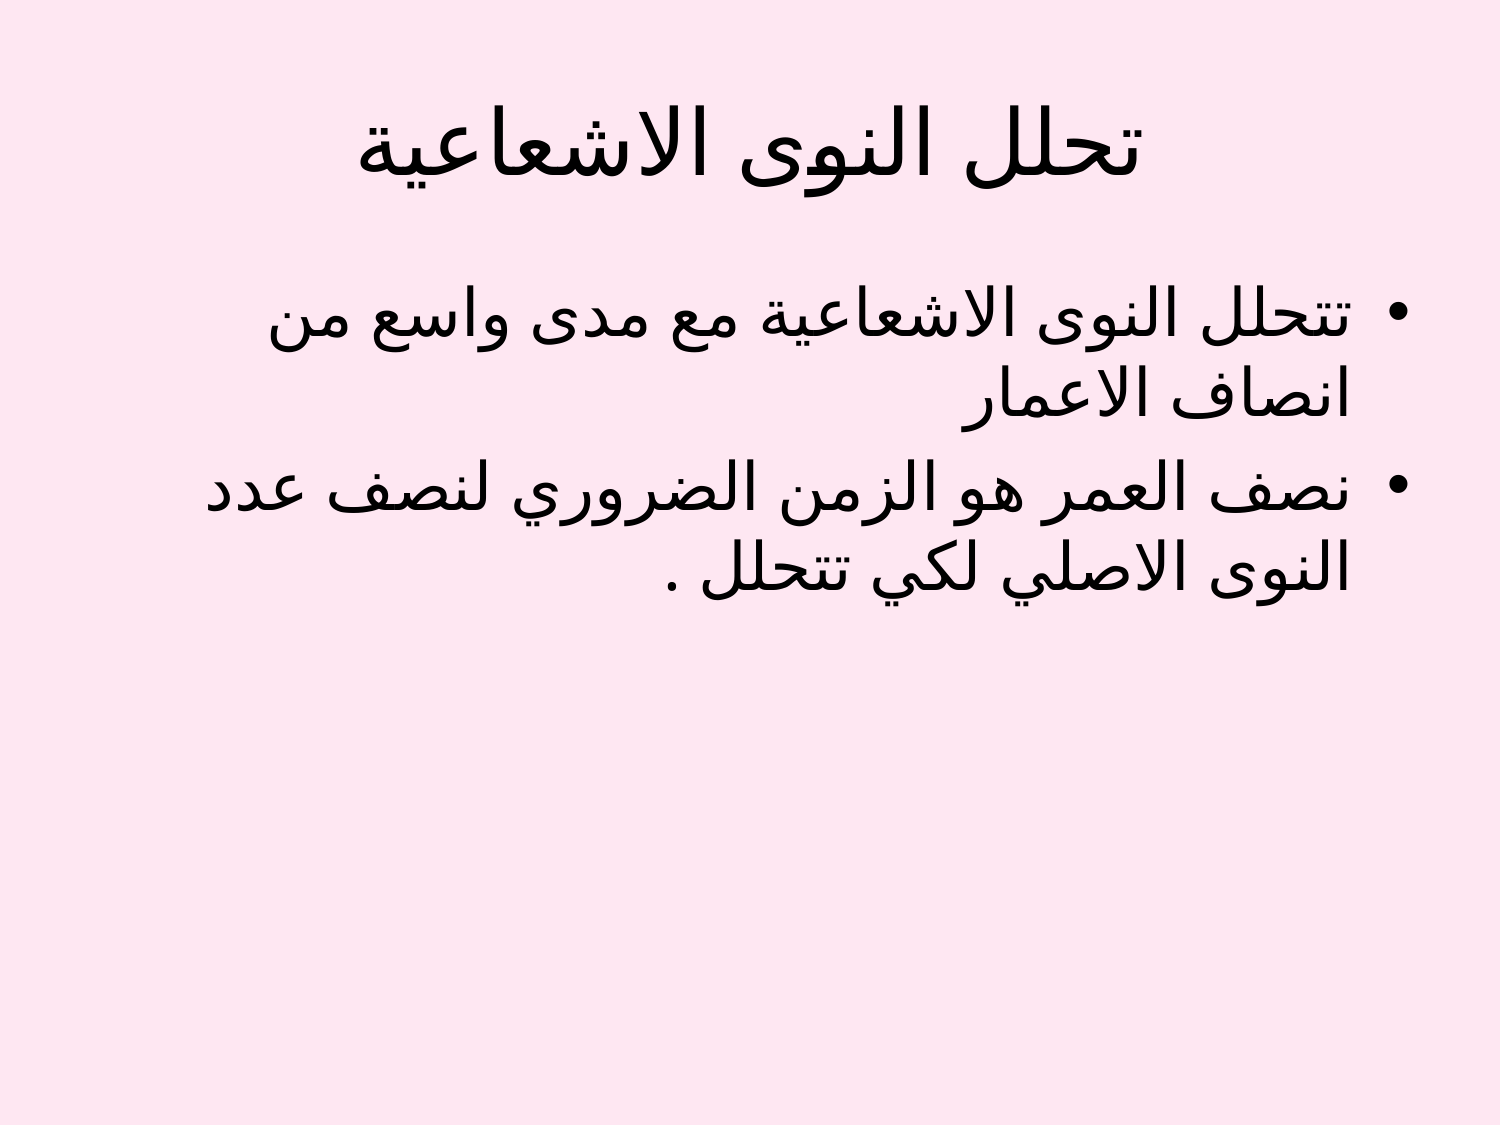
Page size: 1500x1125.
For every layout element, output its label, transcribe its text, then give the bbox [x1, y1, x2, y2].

title تحلل النوى الاشعاعية [75, 45, 1425, 233]
list تتحلل النوى الاشعاعية مع مدى واسع من انصاف الاعمار نصف العمر هو الزمن الضروري لنصف عدد النوى الاصلي لكي تتحلل . [75, 262, 1425, 1005]
